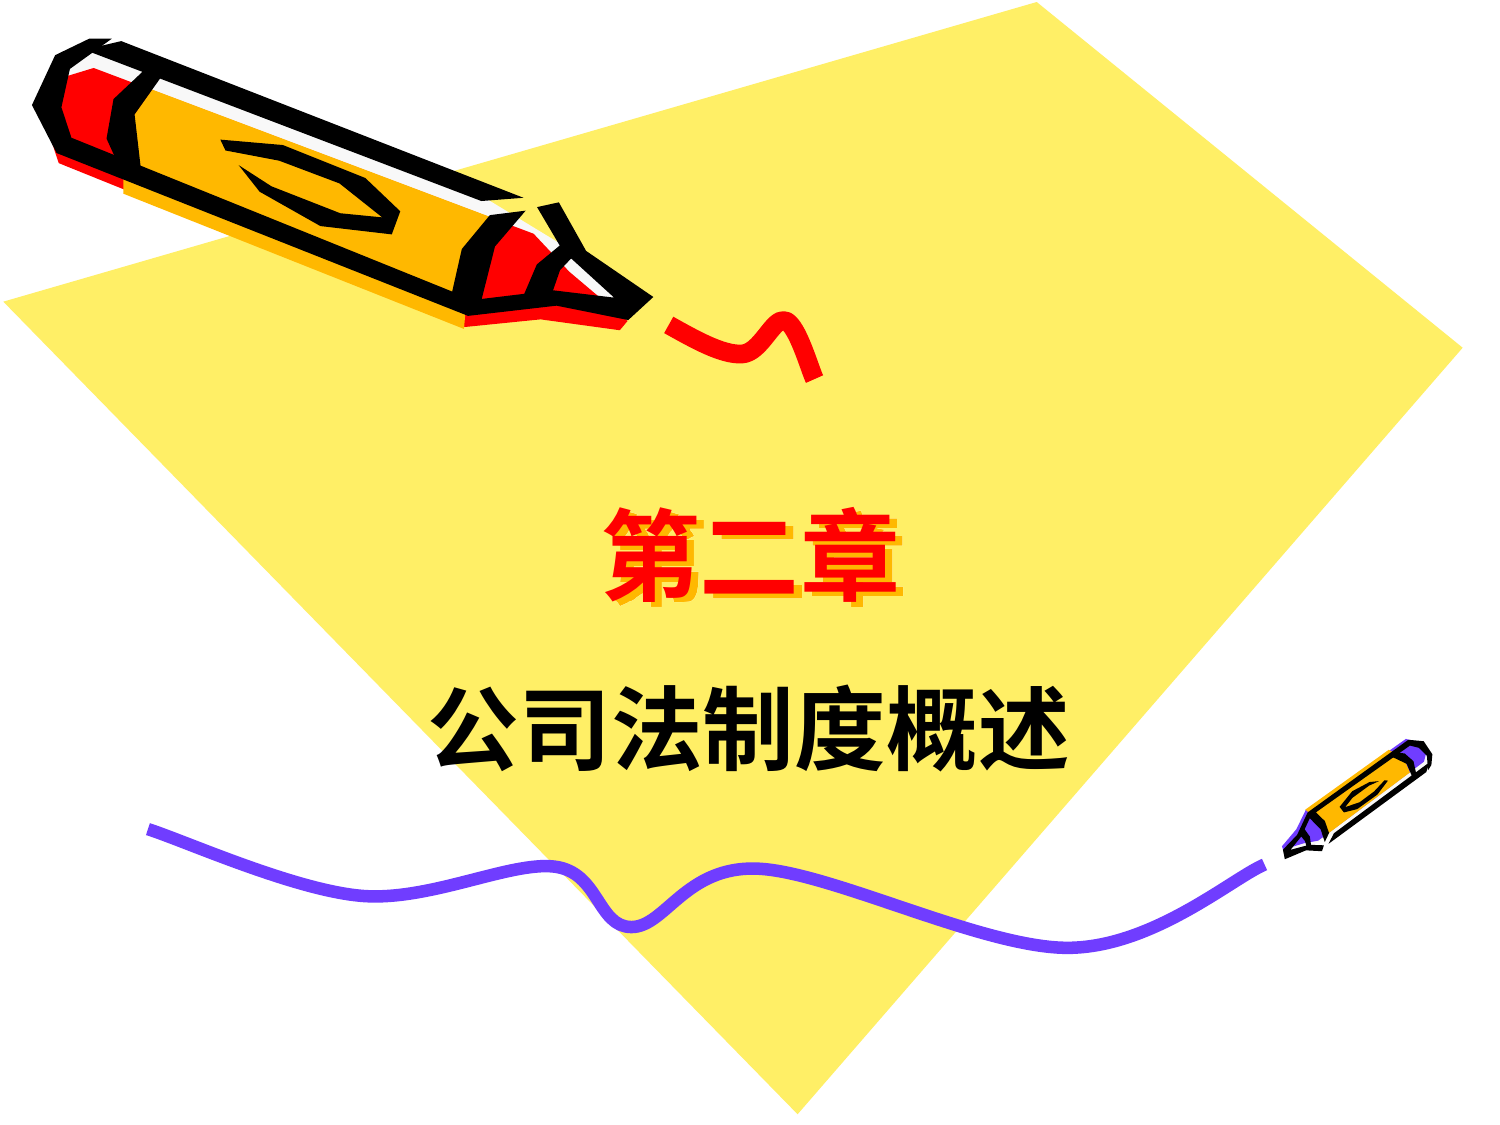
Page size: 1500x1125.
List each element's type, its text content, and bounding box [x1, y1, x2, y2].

subtitle 公司法制度概述 [253, 664, 1244, 830]
title 第二章 [224, 247, 1276, 622]
